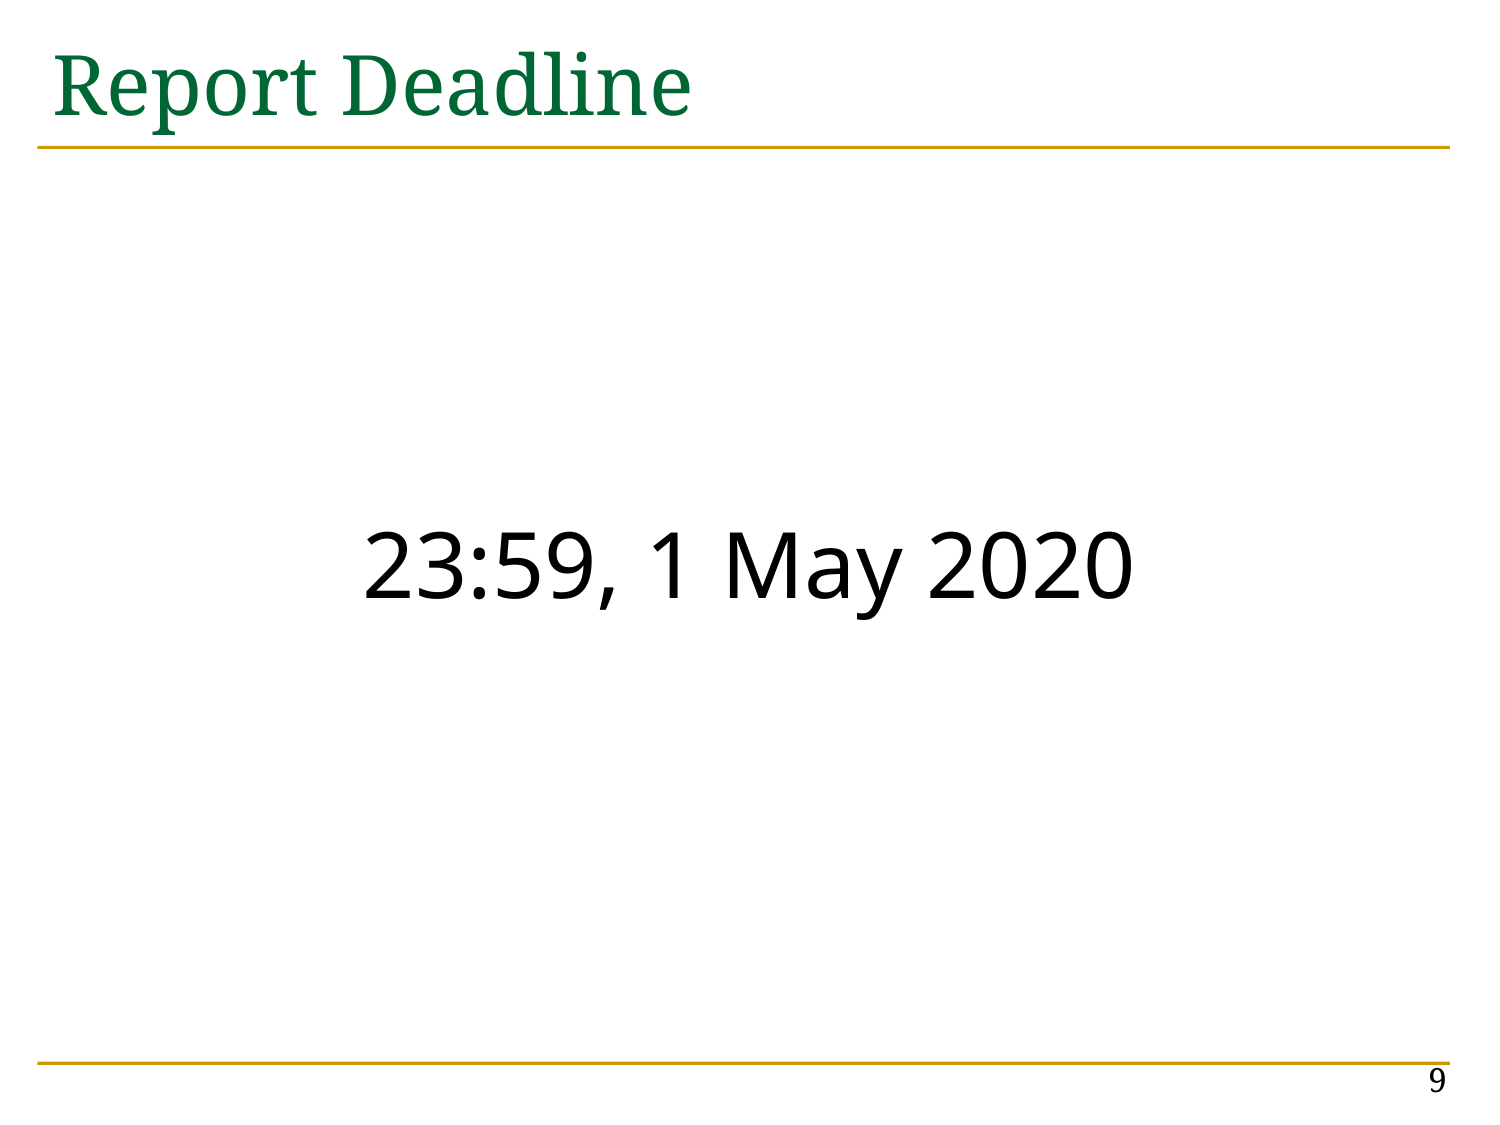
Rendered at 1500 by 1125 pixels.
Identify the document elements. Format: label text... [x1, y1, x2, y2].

title Report Deadline [37, 24, 1450, 200]
slide_number 9 [1111, 1036, 1462, 1112]
text_box 23:59, 1 May 2020 [348, 499, 1152, 624]
